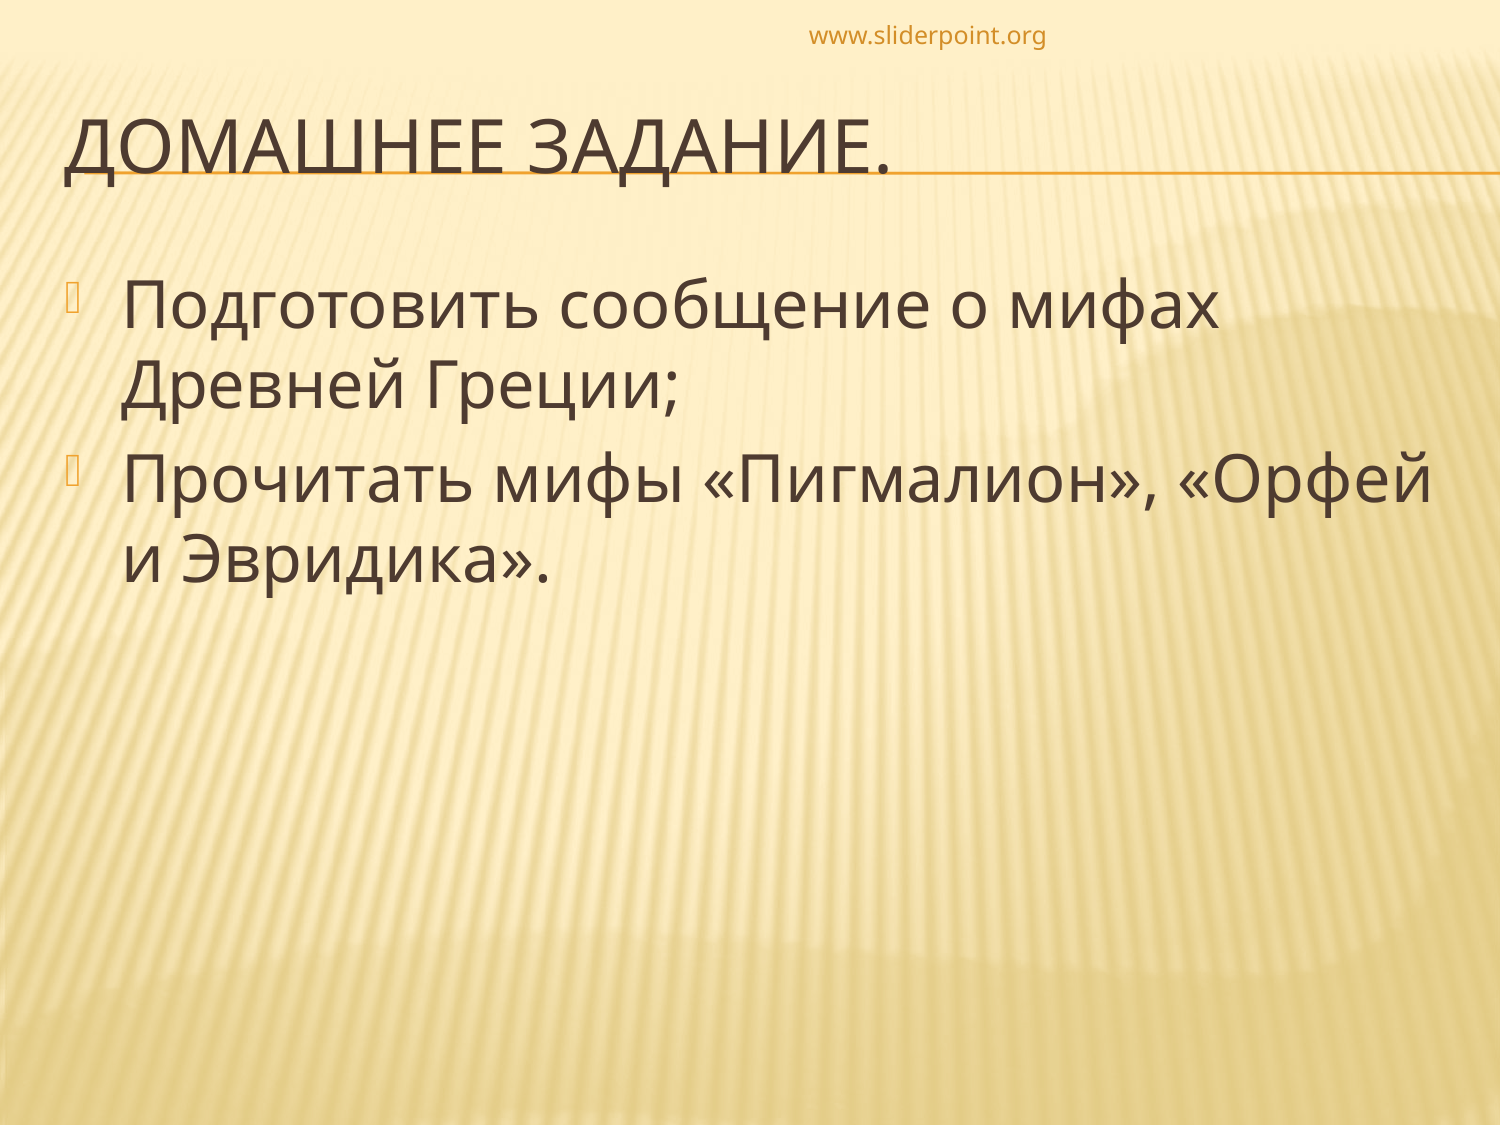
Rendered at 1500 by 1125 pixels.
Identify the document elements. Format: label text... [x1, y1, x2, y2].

list Подготовить сообщение о мифах Древней Греции; Прочитать мифы «Пигмалион», «Орфей и Эвридика». [50, 254, 1475, 998]
title Домашнее задание. [50, 75, 1475, 213]
footer www.sliderpoint.org [587, 12, 1063, 60]
